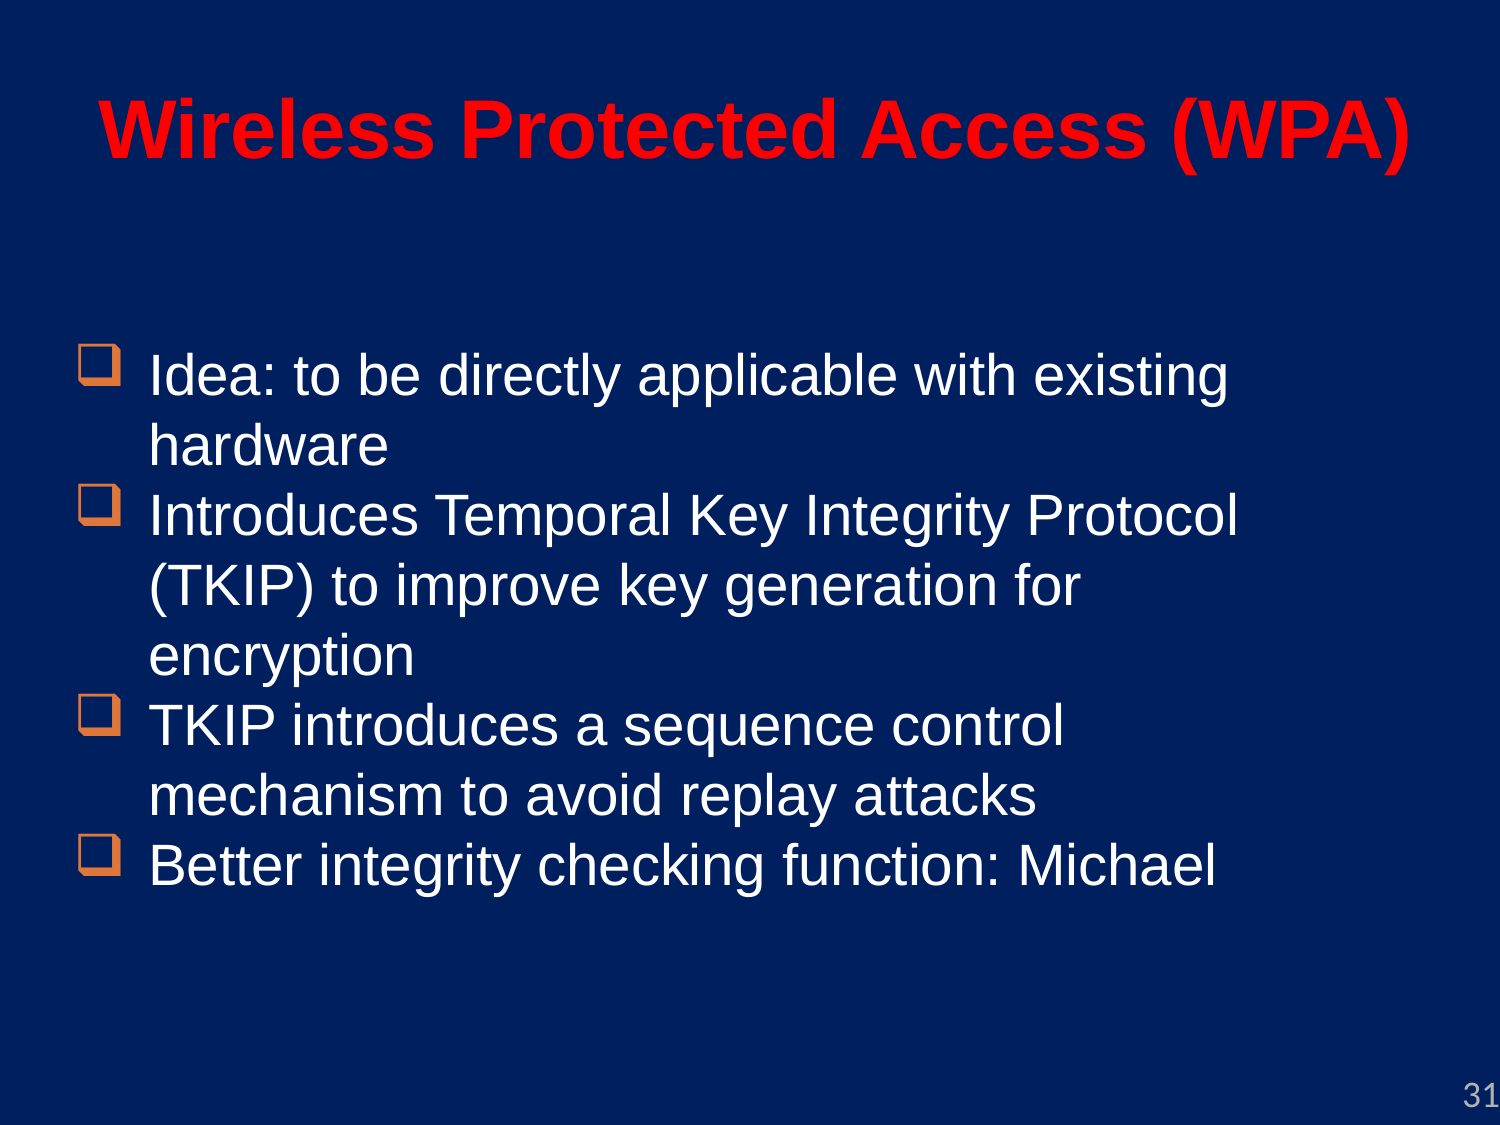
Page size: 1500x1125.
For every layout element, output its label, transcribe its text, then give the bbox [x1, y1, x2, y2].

text_box Wireless Protected Access (WPA) [71, 75, 1438, 176]
slide_number 31 [1437, 1069, 1500, 1115]
text_box Idea: to be directly applicable with existing hardware Introduces Temporal Key Integrity Protocol (TKIP) to improve key generation for encryption TKIP introduces a sequence control mechanism to avoid replay attacks Better integrity checking function: Michael [71, 337, 1422, 898]
